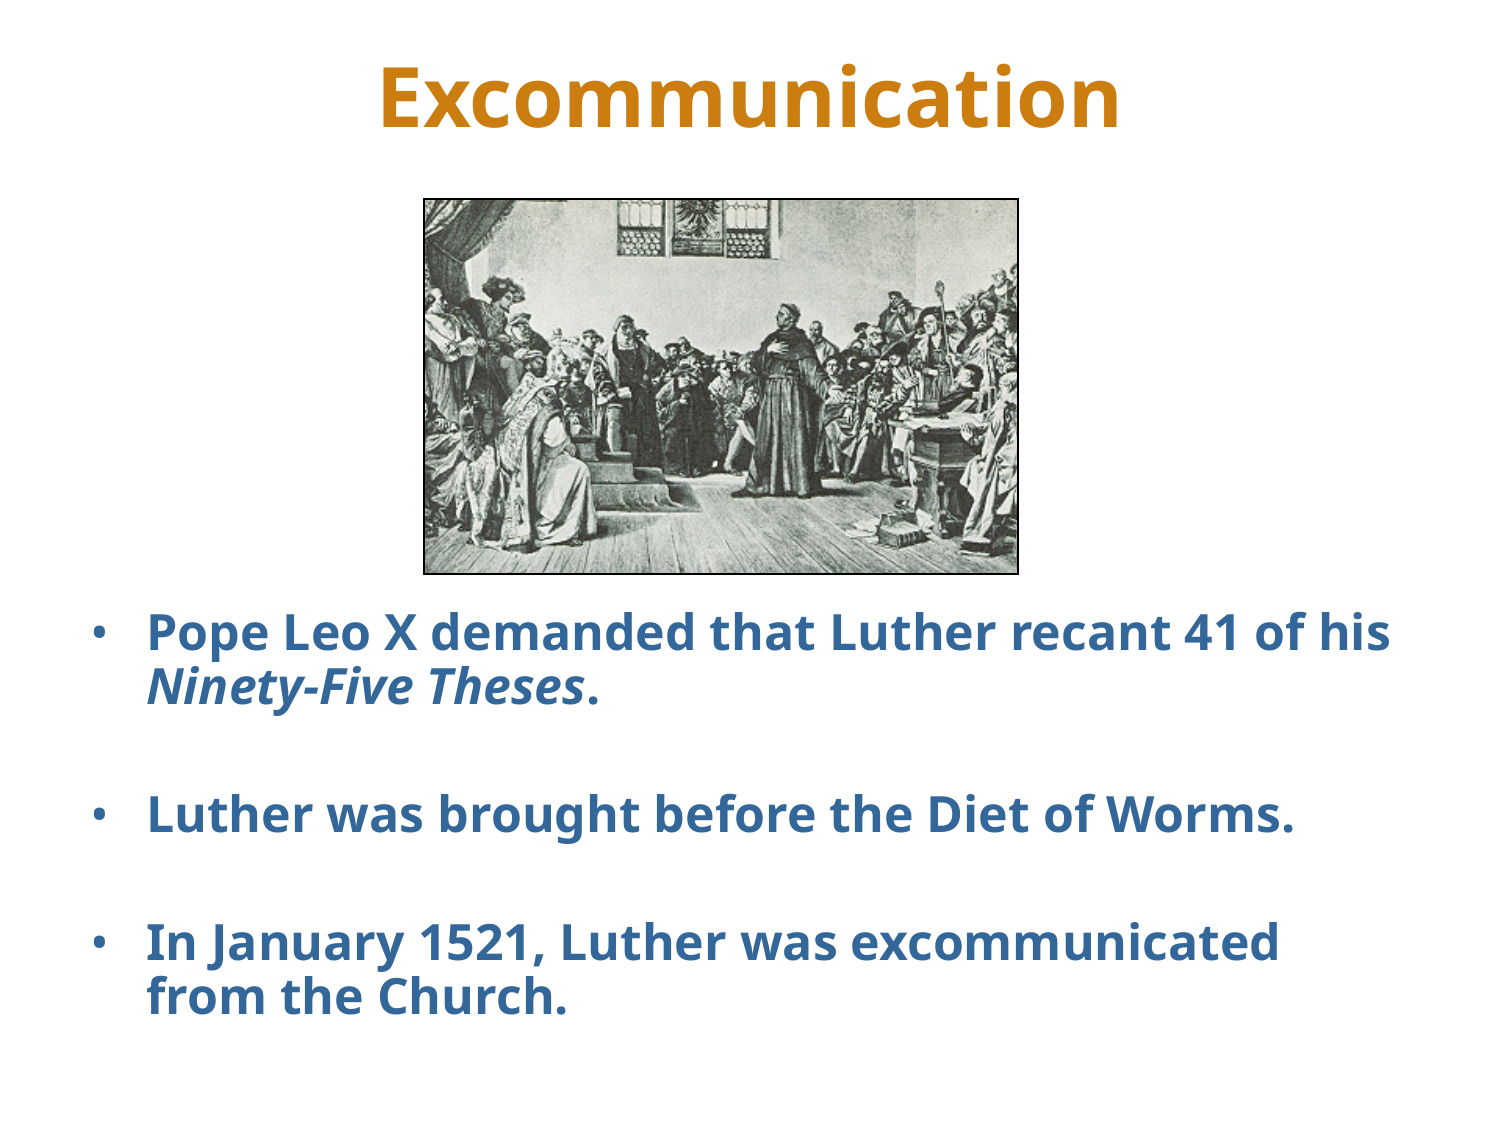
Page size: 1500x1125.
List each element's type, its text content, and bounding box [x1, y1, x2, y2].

picture [424, 199, 1018, 574]
list Pope Leo X demanded that Luther recant 41 of his Ninety-Five Theses. Luther was brought before the Diet of Worms. In January 1521, Luther was excommunicated from the Church. [75, 600, 1425, 1079]
title Excommunication [75, 0, 1425, 188]
